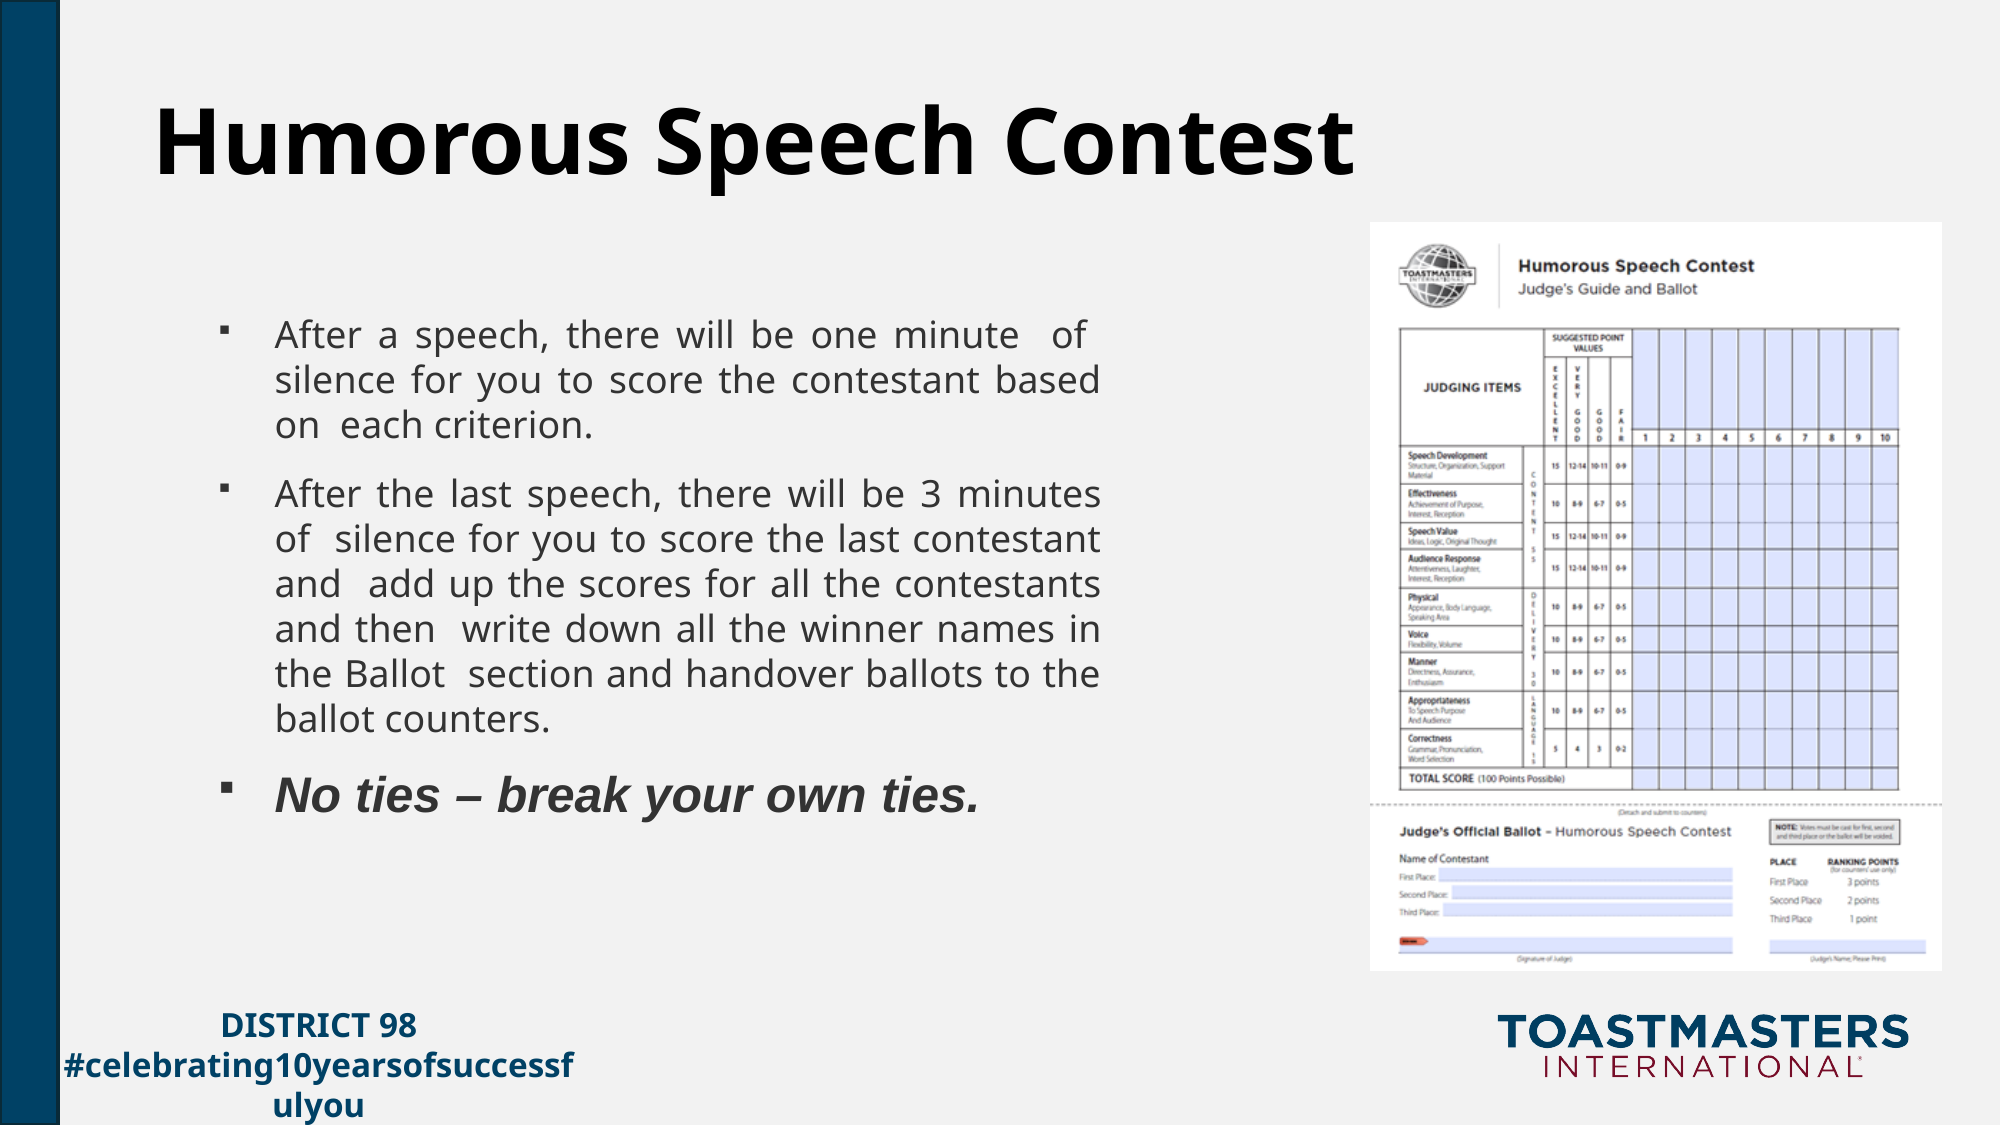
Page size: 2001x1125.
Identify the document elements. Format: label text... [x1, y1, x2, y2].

title Humorous Speech Contest [137, 59, 1944, 229]
picture [1370, 222, 2000, 1125]
text_box After a speech, there will be one minute of silence for you to score the contestant based on each criterion. After the last speech, there will be 3 minutes of silence for you to score the last contestant and add up the scores for all the contestants and then write down all the winner names in the Ballot section and handover ballots to the ballot counters. No ties – break your own ties. [201, 304, 1118, 830]
text_box [0, 0, 60, 1125]
text_box DISTRICT 98 #celebrating10yearsofsuccessfulyou [40, 996, 598, 1125]
